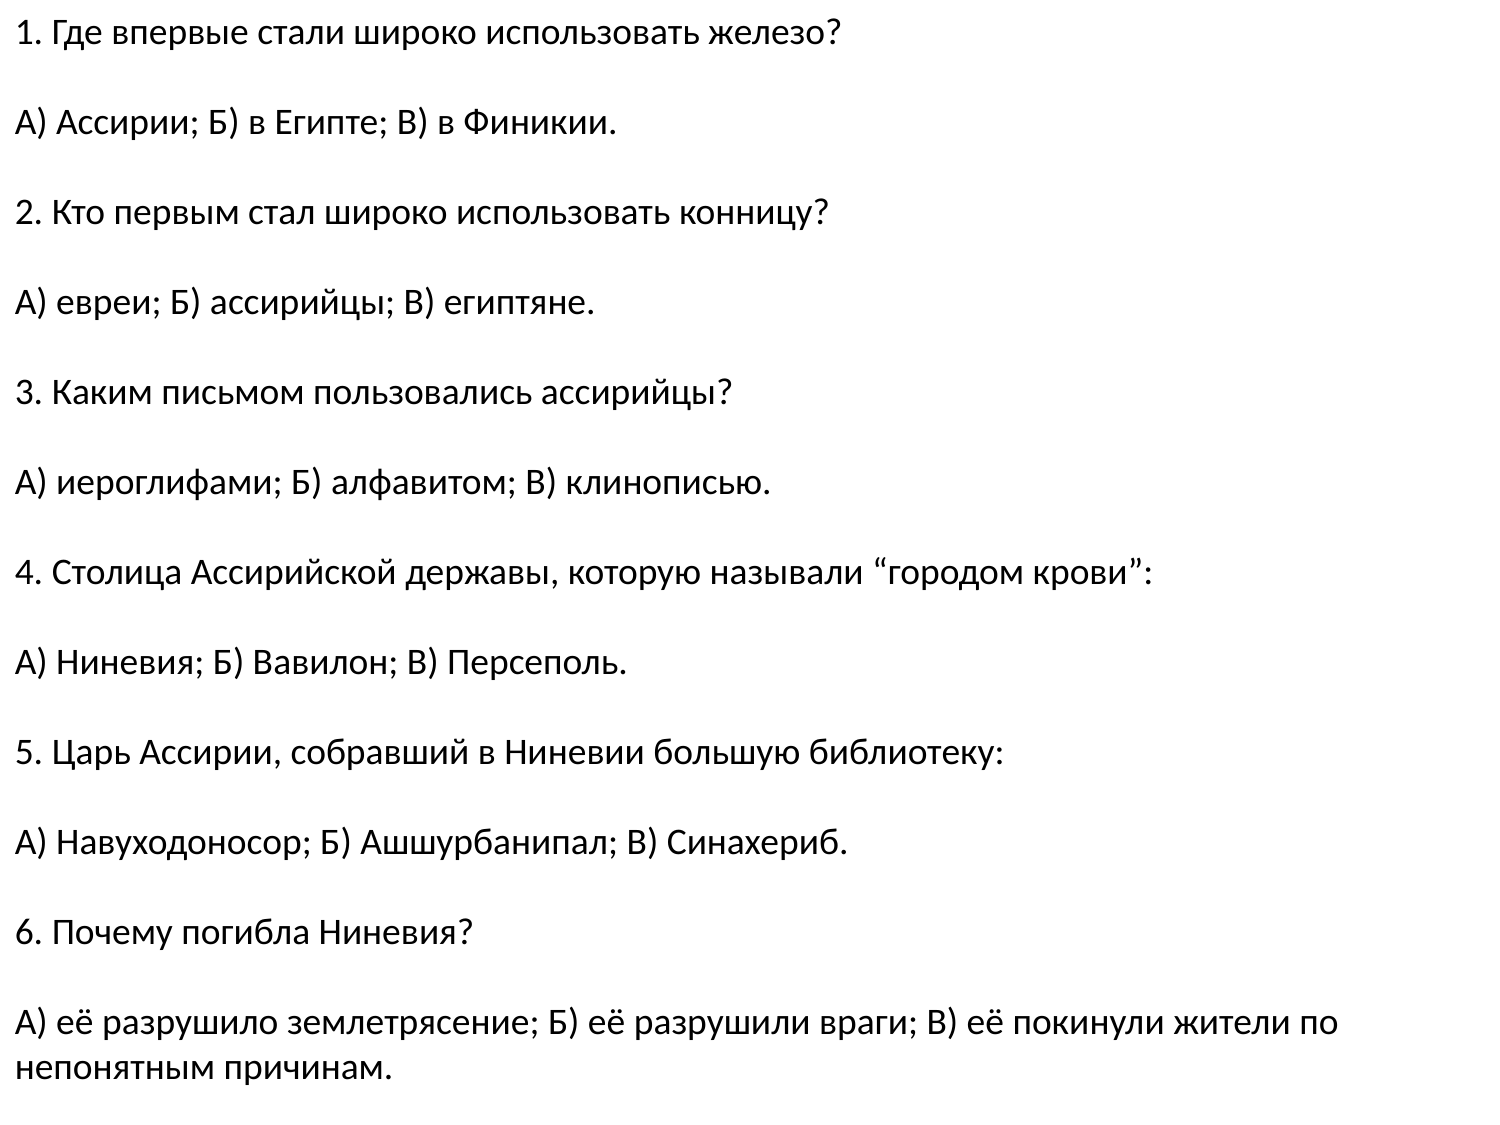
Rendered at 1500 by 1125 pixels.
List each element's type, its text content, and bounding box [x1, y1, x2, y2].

text_box 1. Где впервые стали широко использовать железо? А) Ассирии; Б) в Египте; В) в Финикии. 2. Кто первым стал широко использовать конницу? A) евреи; Б) ассирийцы; B) египтяне. 3. Каким письмом пользовались ассирийцы? A) иероглифами; Б) алфавитом; B) клинописью. 4. Столица Ассирийской державы, которую называли “городом крови”: A) Ниневия; Б) Вавилон; B) Персеполь. 5. Царь Ассирии, собравший в Ниневии большую библиотеку: A) Навуходоносор; Б) Ашшурбанипал; B) Синахериб. 6. Почему погибла Ниневия? А) её разрушило землетрясение; Б) её разрушили враги; В) её покинули жители по непонятным причинам. [0, 0, 1500, 1095]
